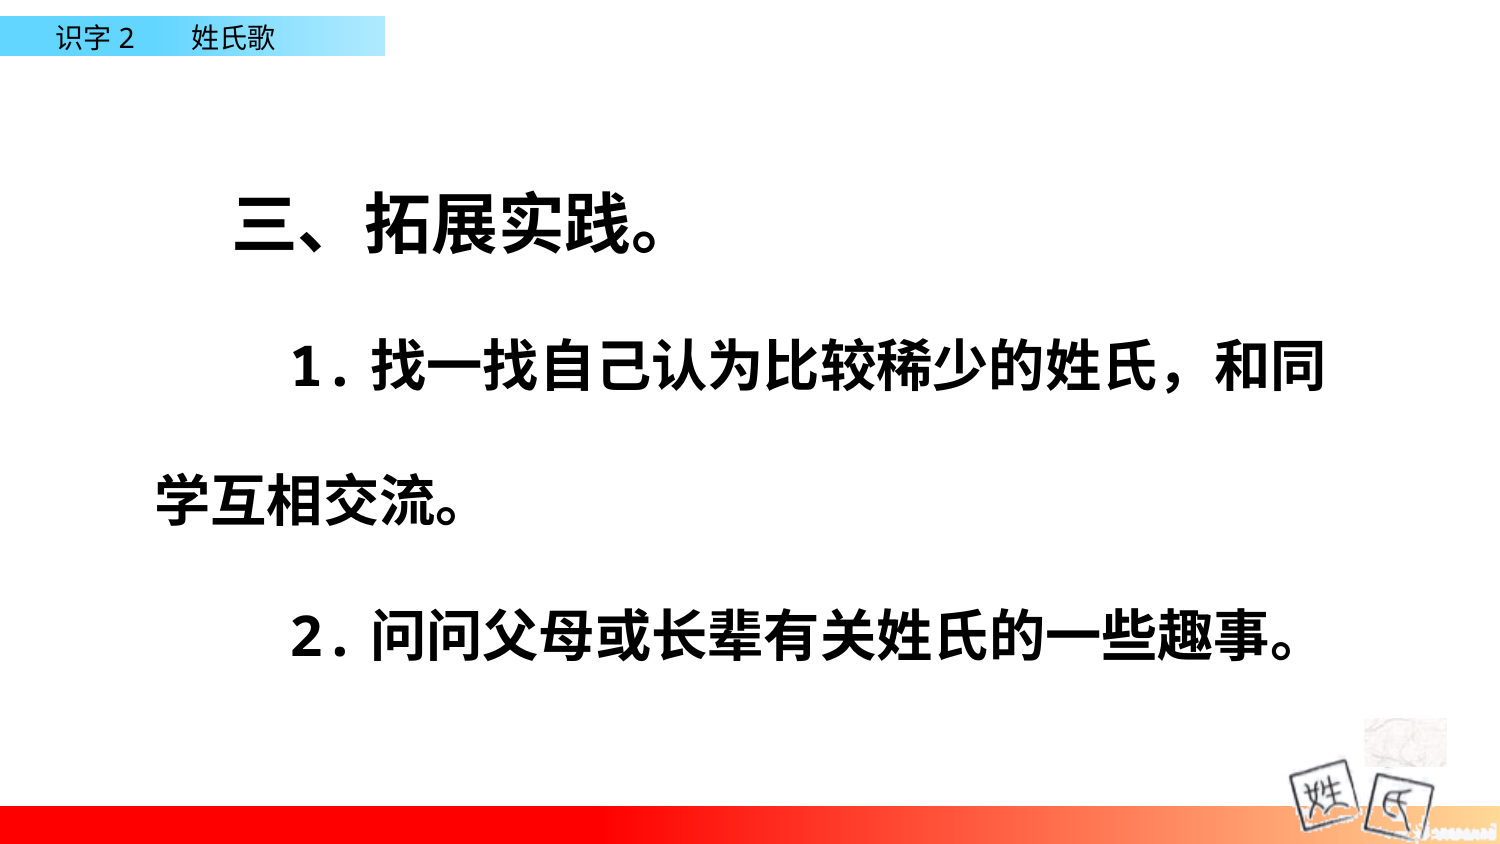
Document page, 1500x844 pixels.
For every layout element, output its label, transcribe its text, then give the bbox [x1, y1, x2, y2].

text_box 全包围 结构 [990, 806, 994, 843]
text_box [1166, 806, 1170, 843]
picture [1232, 718, 1500, 844]
text_box 三、拓展实践。 1.找一找自己认为比较稀少的姓氏，和同学互相交流。 2.问问父母或长辈有关姓氏的一些趣事。 [143, 96, 1353, 673]
